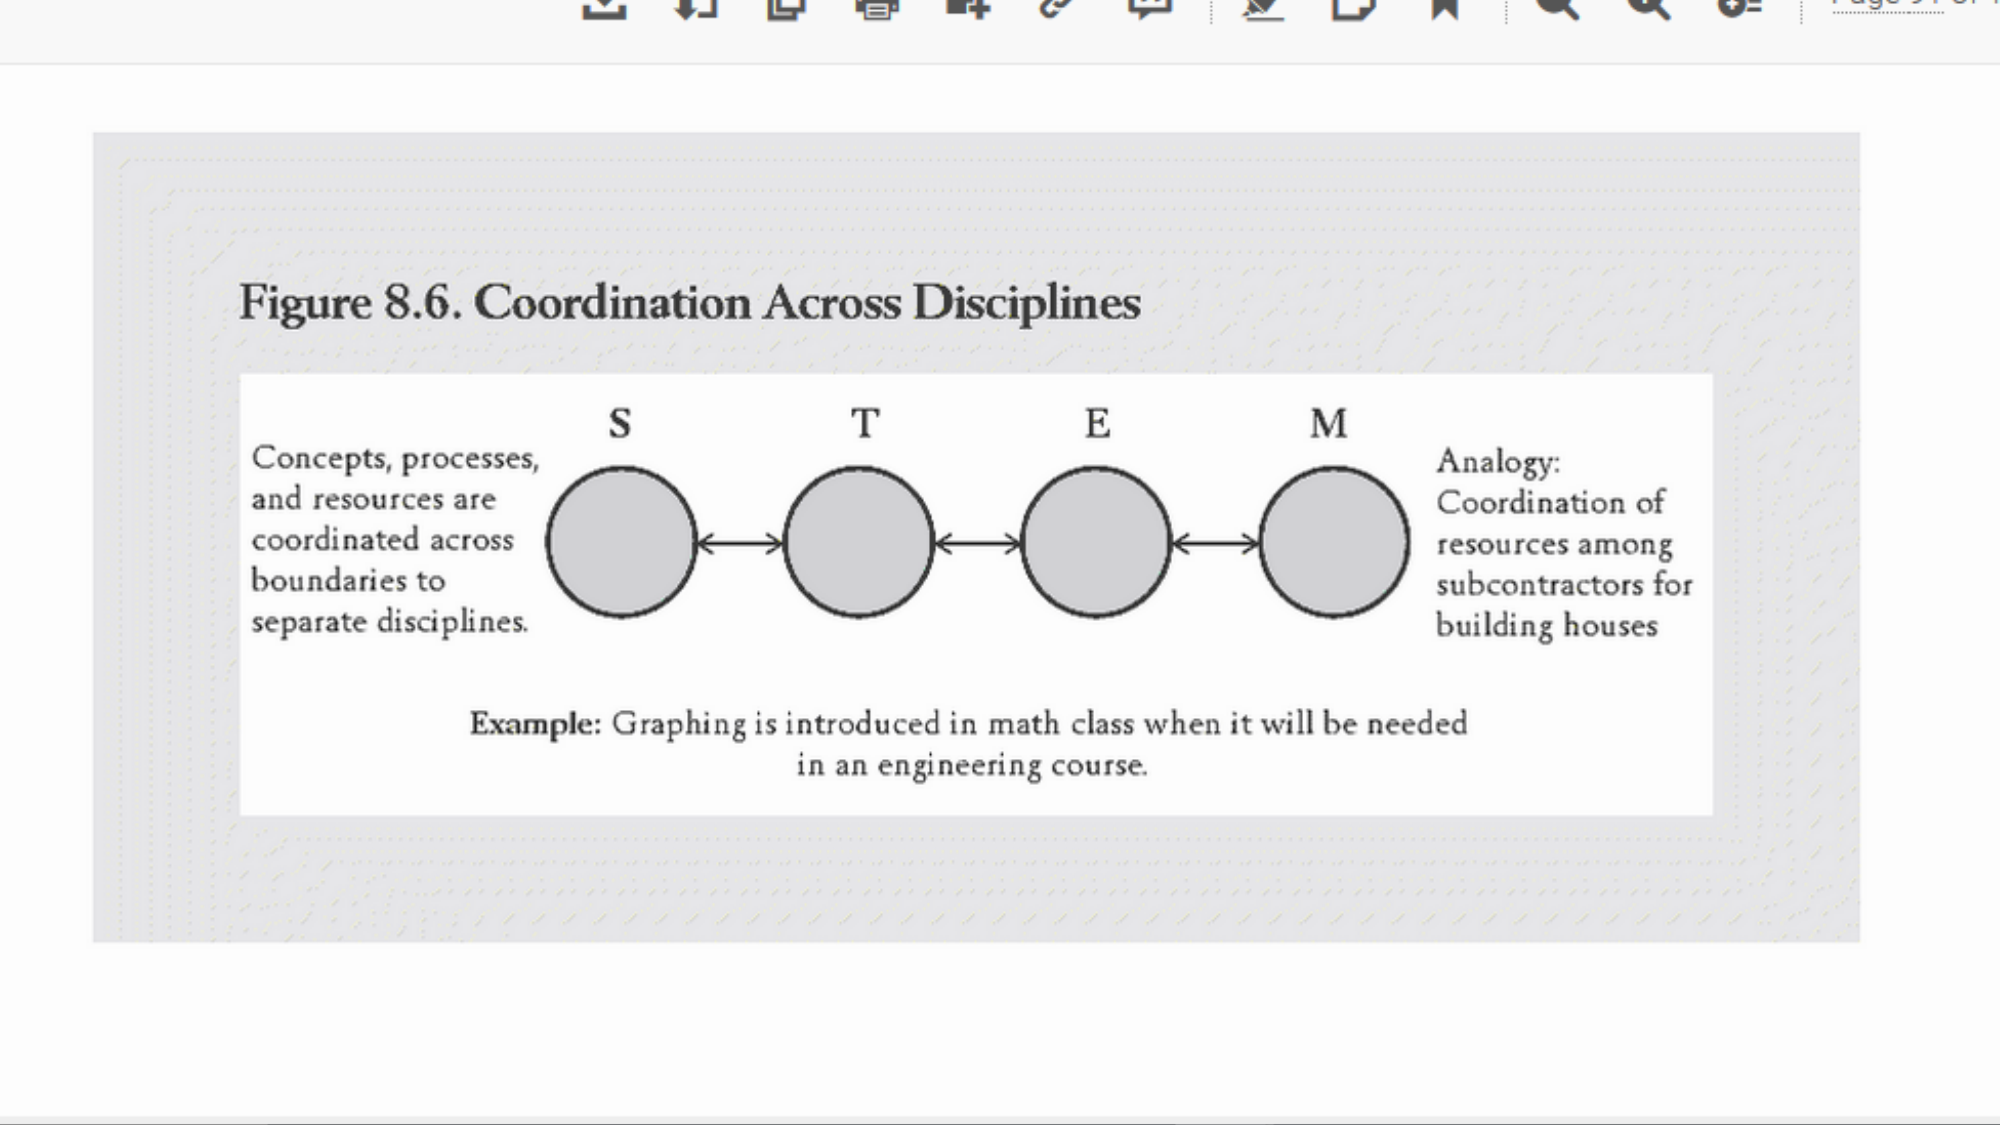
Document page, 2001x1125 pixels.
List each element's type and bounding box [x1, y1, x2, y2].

list [0, 0, 2000, 1125]
